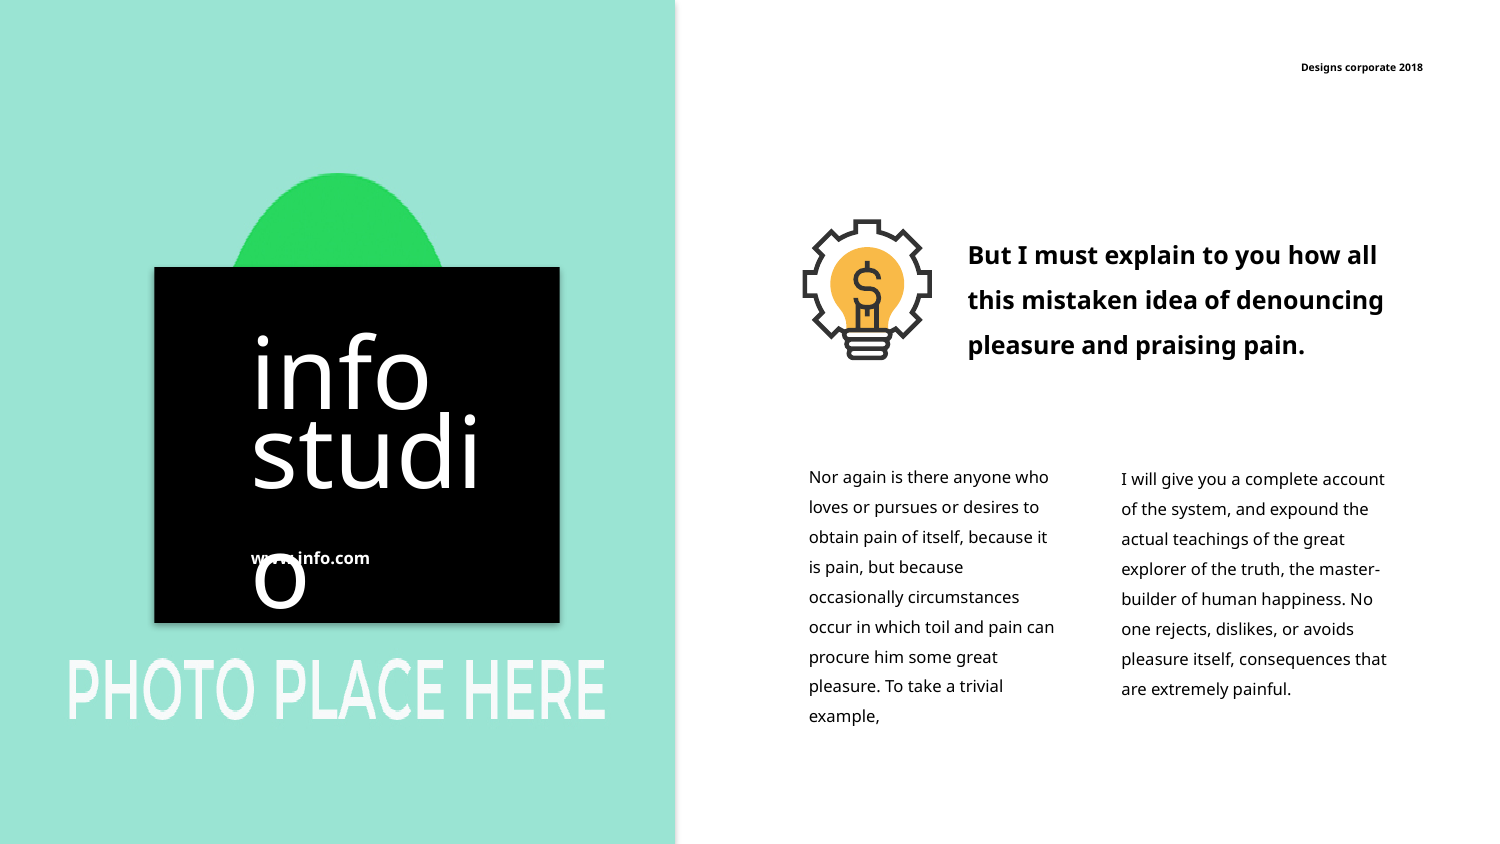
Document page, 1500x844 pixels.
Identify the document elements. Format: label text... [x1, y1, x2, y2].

text_box Nor again is there anyone who loves or pursues or desires to obtain pain of itself, because it is pain, but because occasionally circumstances occur in which toil and pain can procure him some great pleasure. To take a trivial example, [793, 449, 1070, 734]
text_box I will give you a complete account of the system, and expound the actual teachings of the great explorer of the truth, the master-builder of human happiness. No one rejects, dislikes, or avoids pleasure itself, consequences that are extremely painful. [1106, 451, 1409, 707]
text_box Designs corporate 2018 [1232, 54, 1439, 82]
text_box [0, 0, 676, 844]
picture [802, 219, 933, 361]
text_box studio [236, 381, 502, 636]
text_box info [235, 302, 467, 437]
text_box [154, 266, 560, 624]
text_box www.info.com [235, 540, 442, 575]
text_box But I must explain to you how all this mistaken idea of denouncing pleasure and praising pain. [952, 217, 1439, 367]
